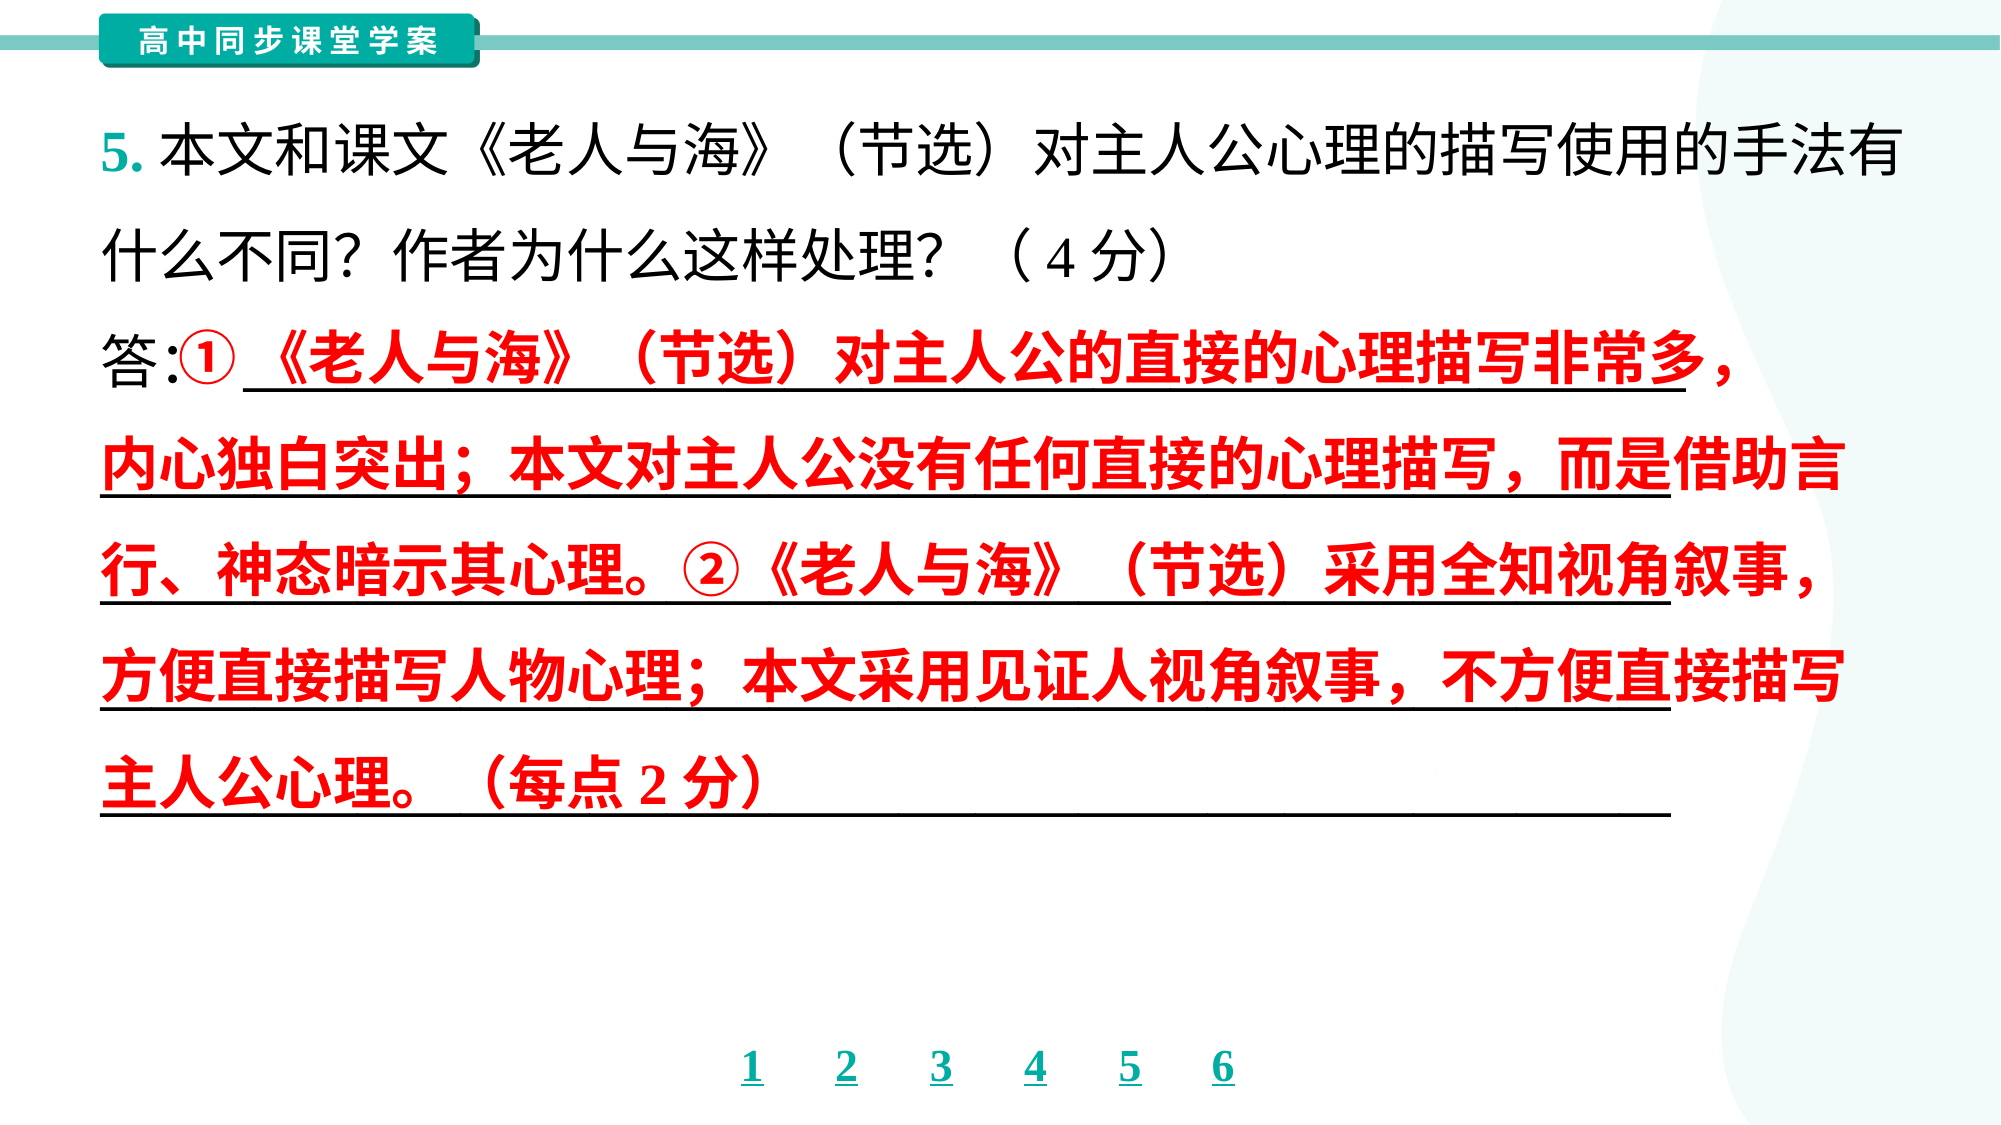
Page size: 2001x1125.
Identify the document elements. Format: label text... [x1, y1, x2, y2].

text_box 5.本文和课文《老人与海》（节选）对主人公心理的描写使用的手法有 什么不同？作者为什么这样处理？（4分） 答： ________________________________________________________ _____________________________________________________________ _____________________________________________________________ _____________________________________________________________ _____________________________________________________________ [100, 76, 1899, 284]
text_box 5.本文和课文《老人与海》（节选）对主人公心理的描写使用的手法有 什么不同？作者为什么这样处理？（4分） 答： ________________________________________________________ _____________________________________________________________ _____________________________________________________________ _____________________________________________________________ _____________________________________________________________ [100, 816, 1899, 821]
picture [0, 0, 2000, 1125]
text_box ①《老人与海》（节选）对主人公的直接的心理描写非常多， 内心独白突出；本文对主人公没有任何直接的心理描写，而是借助言 行、神态暗示其心理。②《老人与海》（节选）采用全知视角叙事， 方便直接描写人物心理；本文采用见证人视角叙事，不方便直接描写 主人公心理。（每点2分） [100, 284, 1899, 816]
